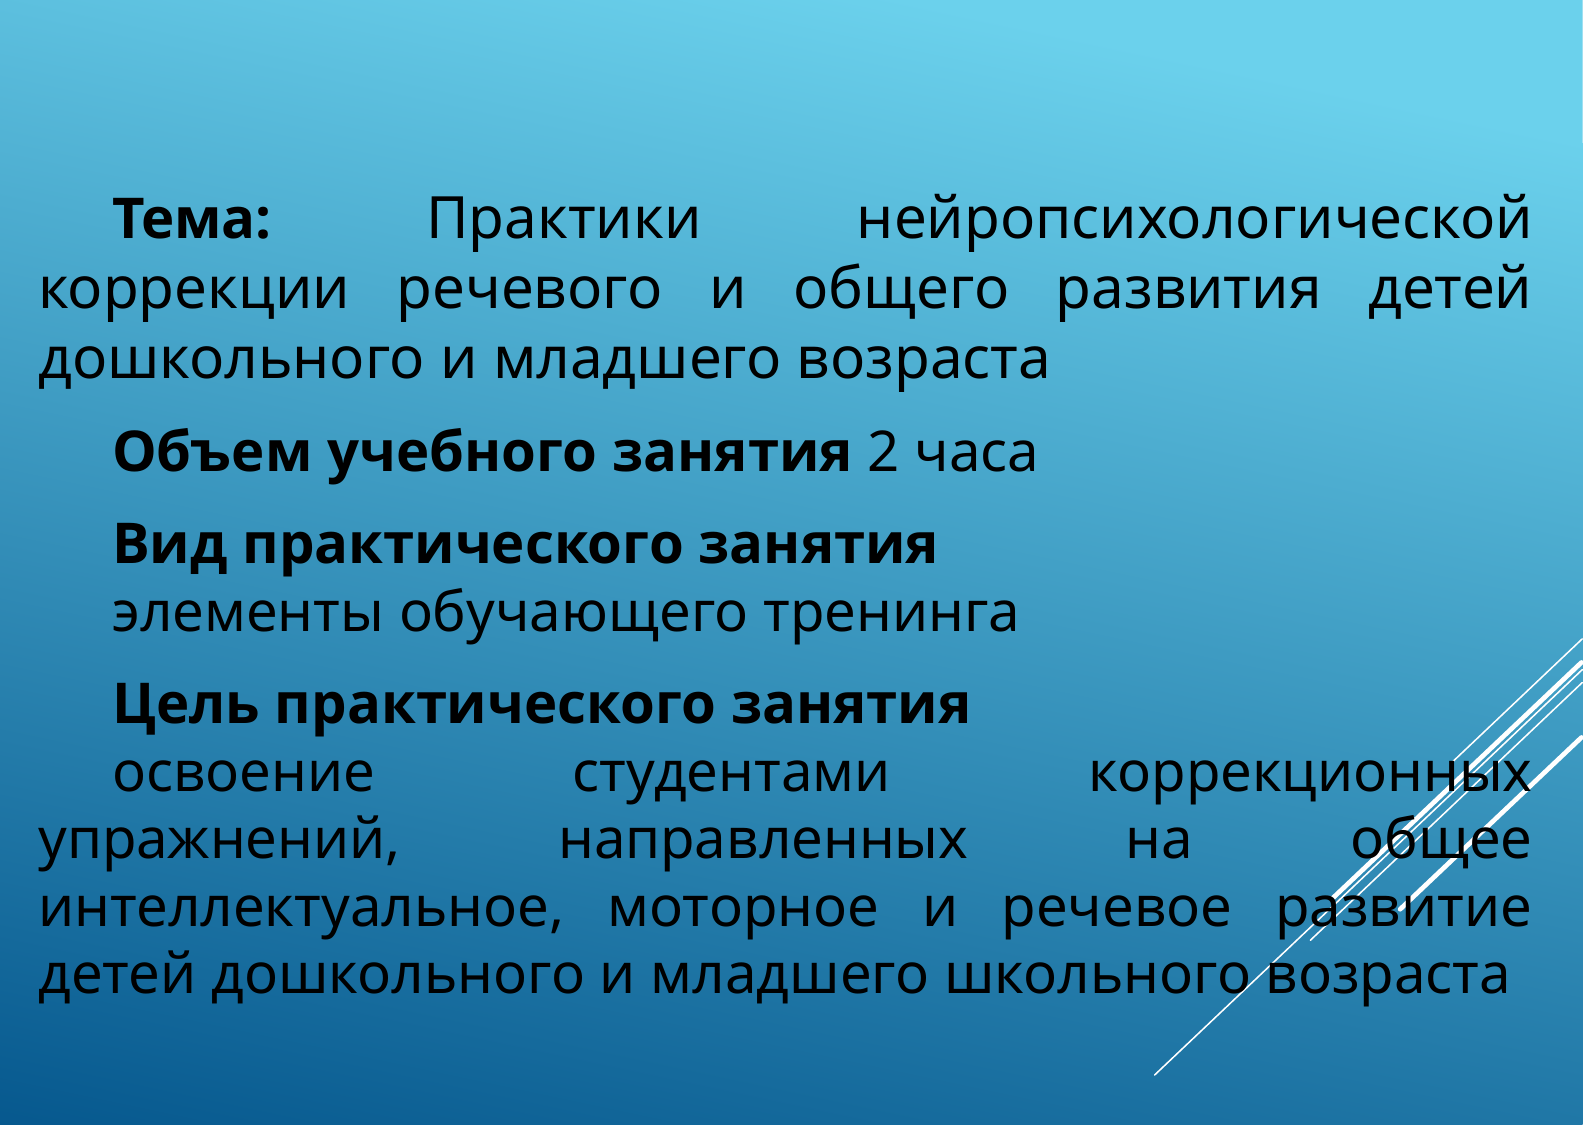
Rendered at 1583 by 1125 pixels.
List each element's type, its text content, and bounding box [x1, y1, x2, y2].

text_box Тема: Практики нейропсихологической коррекции речевого и общего развития детей дошкольного и младшего возраста Объем учебного занятия 2 часа Вид практического занятия элементы обучающего тренинга Цель практического занятия освоение студентами коррекционных упражнений, направленных на общее интеллектуальное, моторное и речевое развитие детей дошкольного и младшего школьного возраста [23, 172, 1548, 1013]
